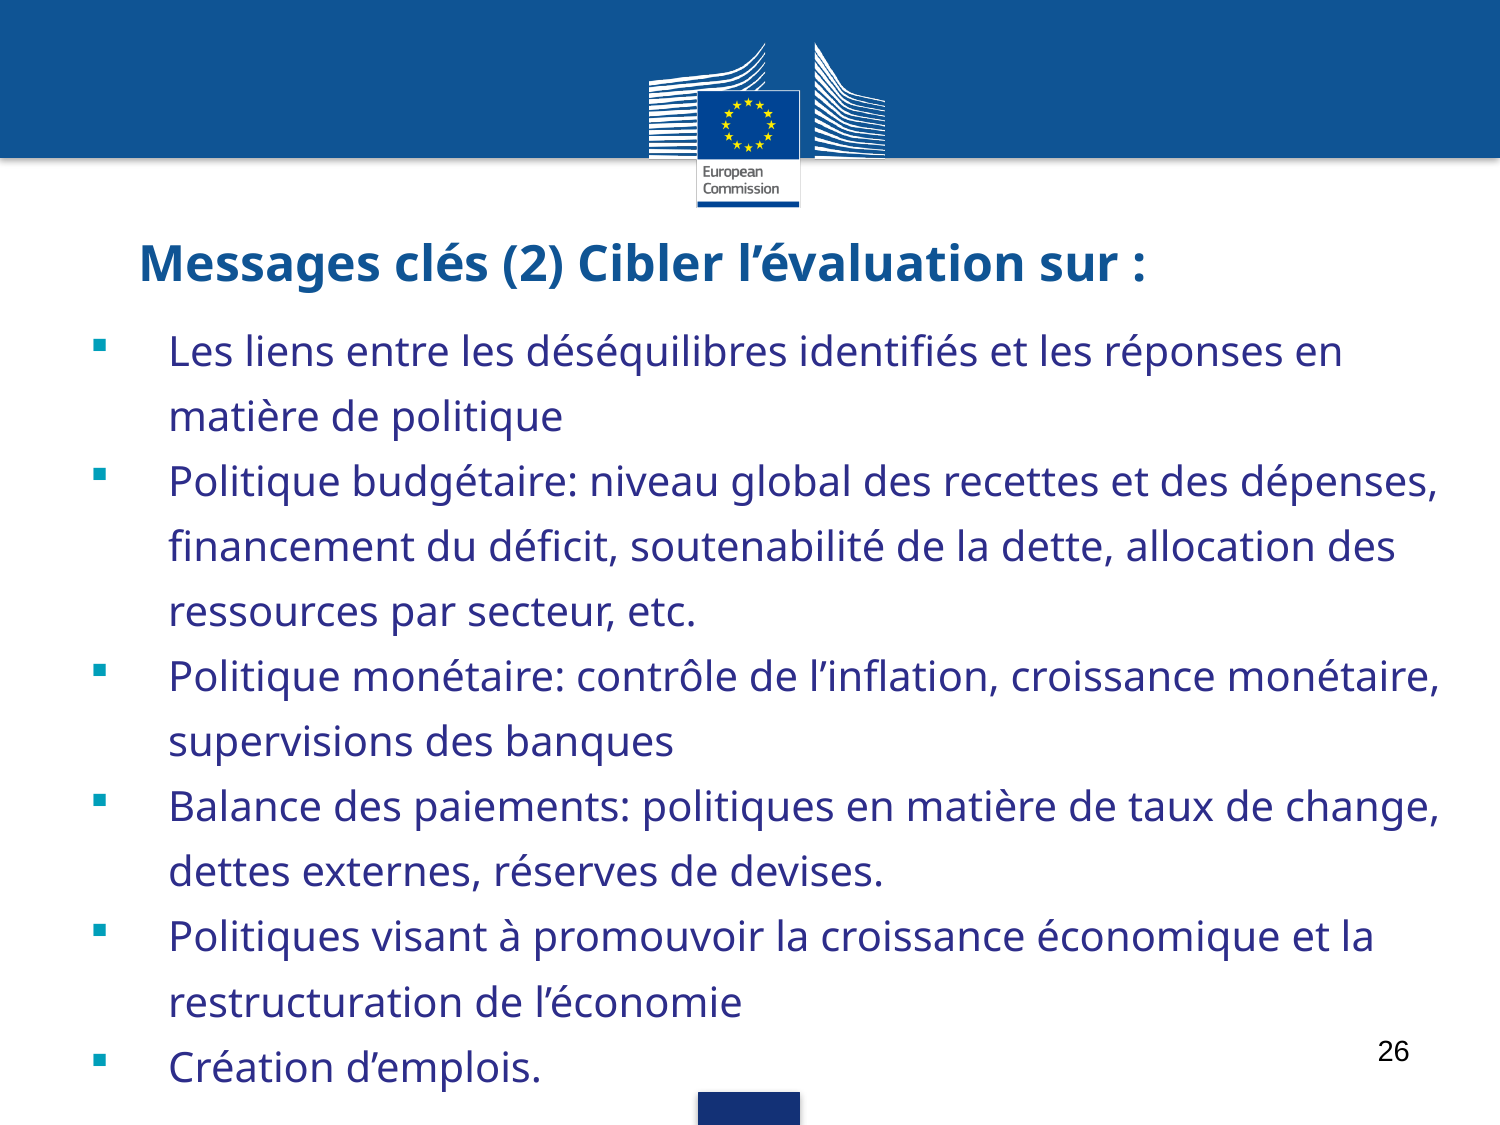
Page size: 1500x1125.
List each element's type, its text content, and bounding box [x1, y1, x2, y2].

slide_number 26 [1074, 1024, 1425, 1103]
picture [649, 42, 885, 208]
list Les liens entre les déséquilibres identifiés et les réponses en matière de politique Politique budgétaire: niveau global des recettes et des dépenses, financement du déficit, soutenabilité de la dette, allocation des ressources par secteur, etc. Politique monétaire: contrôle de l’inflation, croissance monétaire, supervisions des banques Balance des paiements: politiques en matière de taux de change, dettes externes, réserves de devises. Politiques visant à promouvoir la croissance économique et la restructuration de l’économie Création d’emplois. [0, 302, 1465, 1036]
title Messages clés (2) Cibler l’évaluation sur : [64, 219, 1416, 302]
